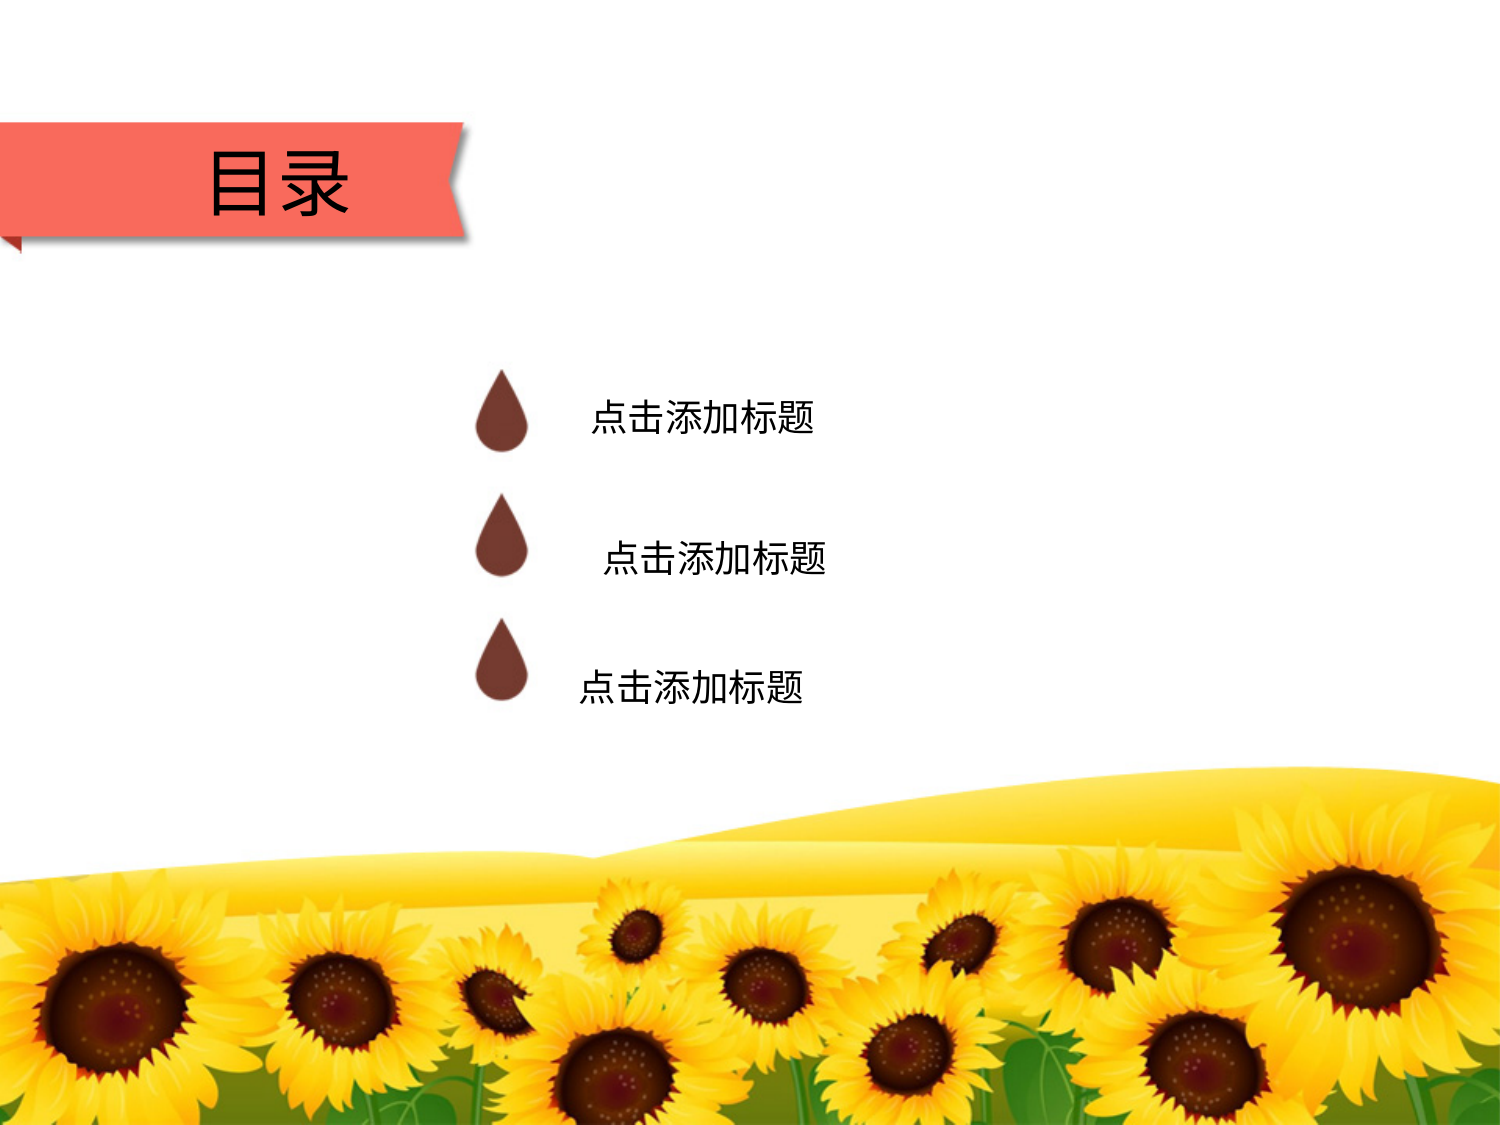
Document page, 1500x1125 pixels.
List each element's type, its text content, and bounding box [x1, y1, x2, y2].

picture [0, 0, 1500, 1125]
text_box 点击添加标题 [575, 386, 831, 447]
text_box 点击添加标题 [587, 527, 842, 588]
text_box 目录 [187, 128, 375, 234]
text_box 点击添加标题 [563, 656, 819, 716]
